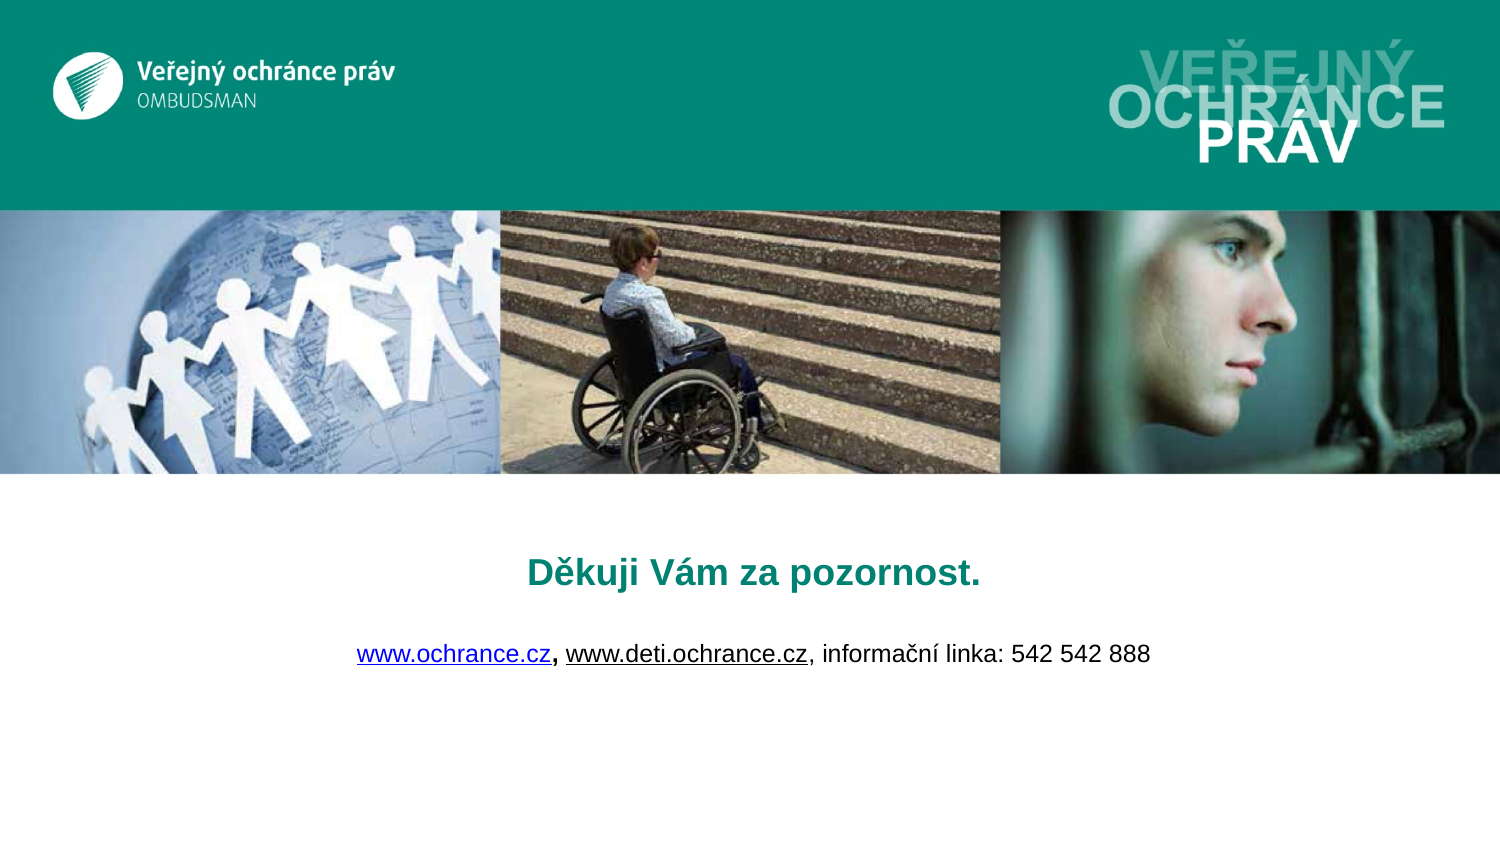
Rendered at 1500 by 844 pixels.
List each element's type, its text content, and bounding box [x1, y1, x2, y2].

picture [0, 0, 1500, 799]
title Děkuji Vám za pozornost. www.ochrance.cz, www.deti.ochrance.cz, informační linka: 542 542 888 [41, 492, 1483, 753]
